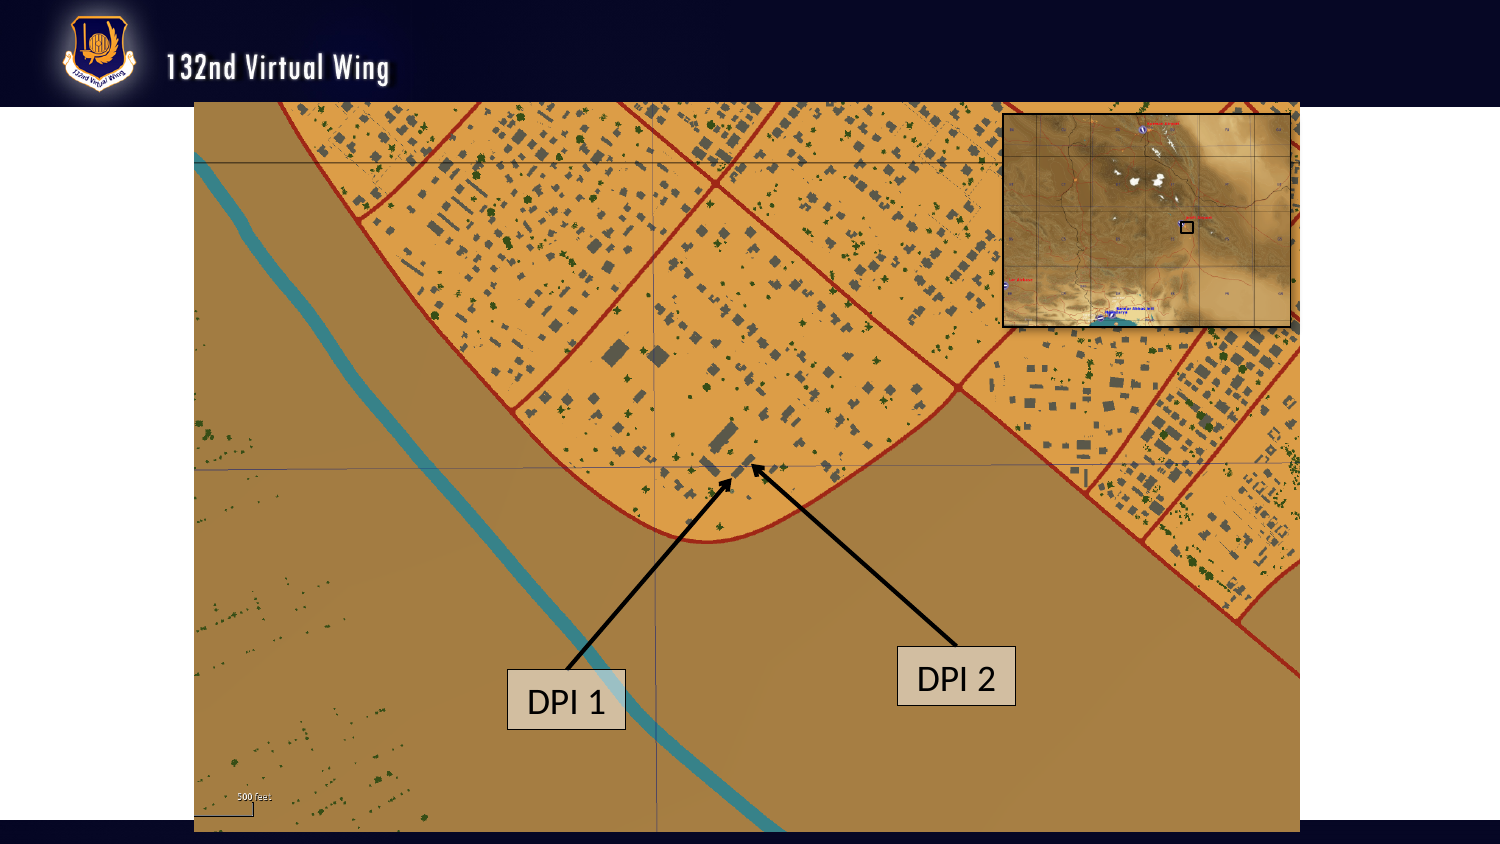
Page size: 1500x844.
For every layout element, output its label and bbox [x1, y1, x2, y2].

picture [0, 0, 1500, 844]
text_box [750, 463, 957, 647]
text_box [566, 477, 732, 671]
